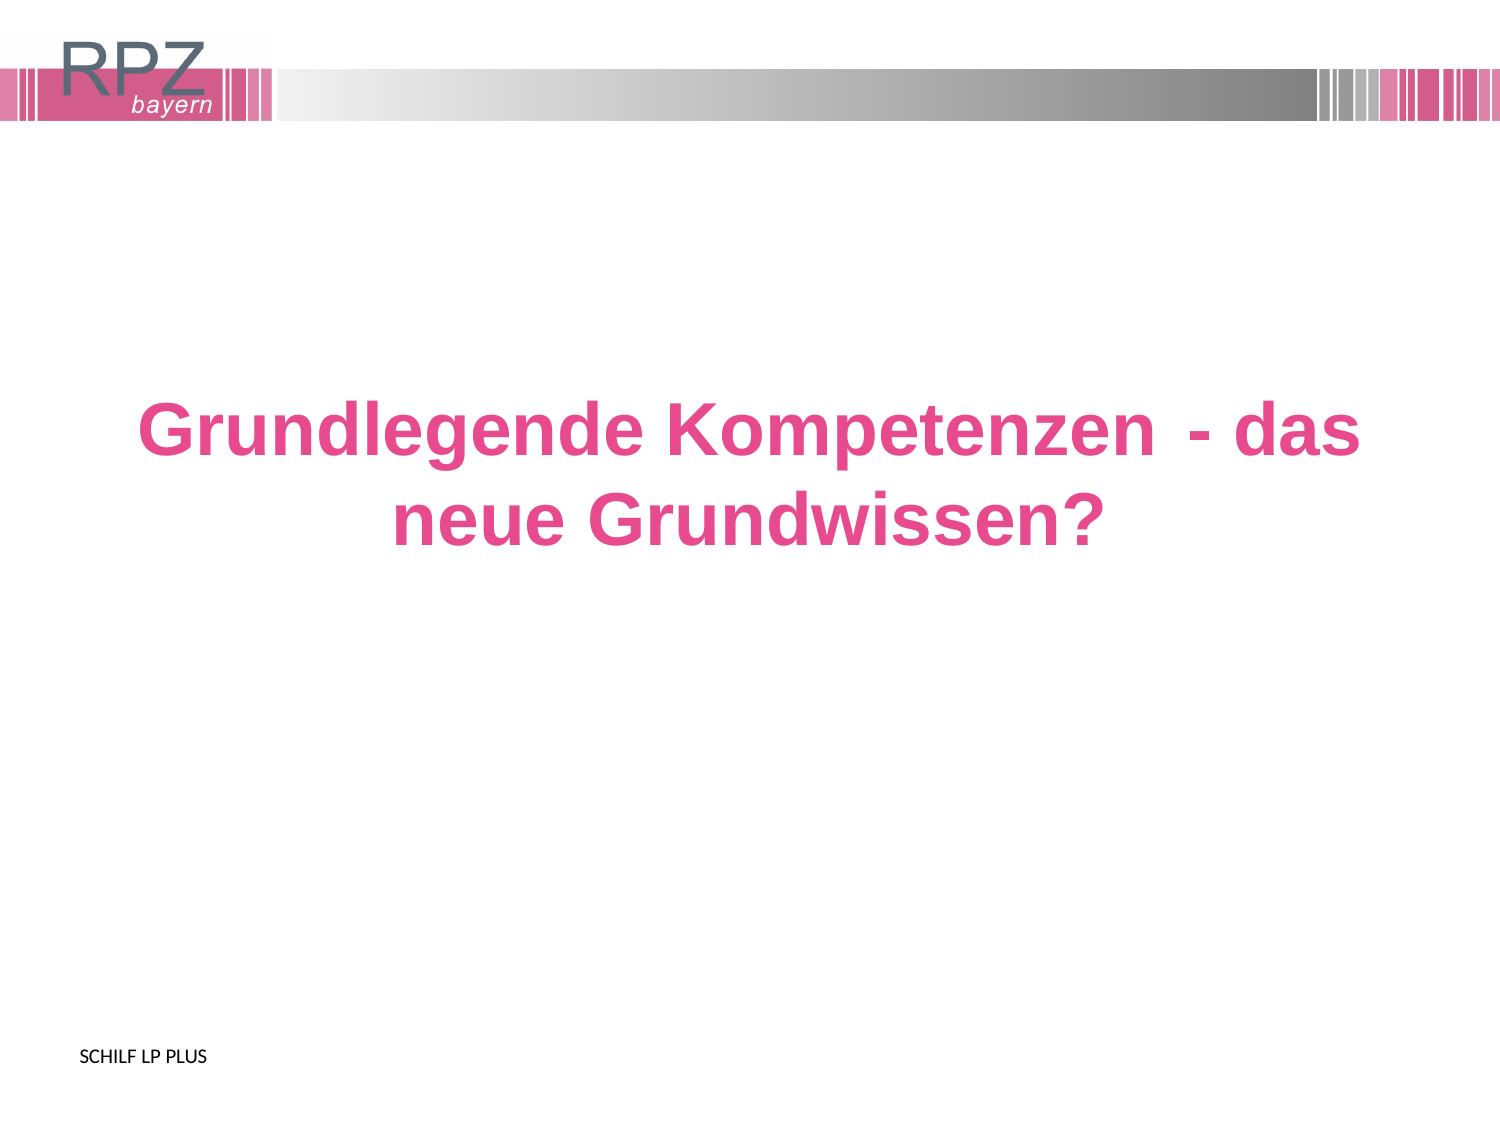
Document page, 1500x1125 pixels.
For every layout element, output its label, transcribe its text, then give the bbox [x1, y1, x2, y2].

picture [1380, 69, 1439, 121]
title Grundlegende Kompetenzen - das neue Grundwissen? [112, 349, 1388, 591]
picture [1319, 69, 1379, 121]
picture [1443, 69, 1500, 121]
picture [0, 31, 272, 121]
